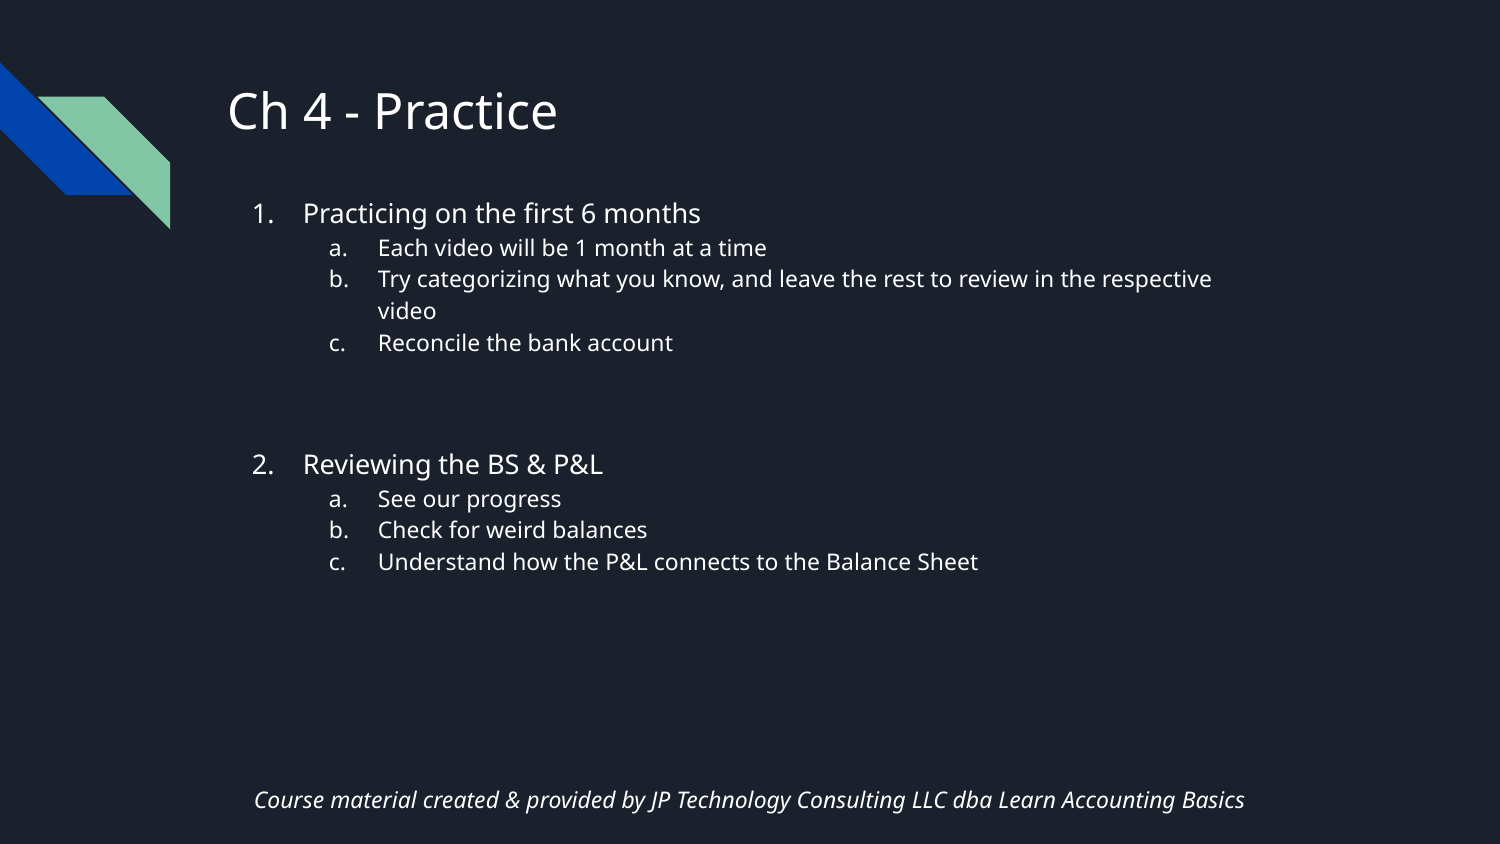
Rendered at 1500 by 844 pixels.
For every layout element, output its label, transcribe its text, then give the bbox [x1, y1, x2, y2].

title Ch 4 - Practice [212, 64, 1368, 215]
list Practicing on the first 6 months Each video will be 1 month at a time Try categorizing what you know, and leave the rest to review in the respective video Reconcile the bank account Reviewing the BS & P&L See our progress Check for weird balances Understand how the P&L connects to the Balance Sheet [212, 177, 1286, 740]
